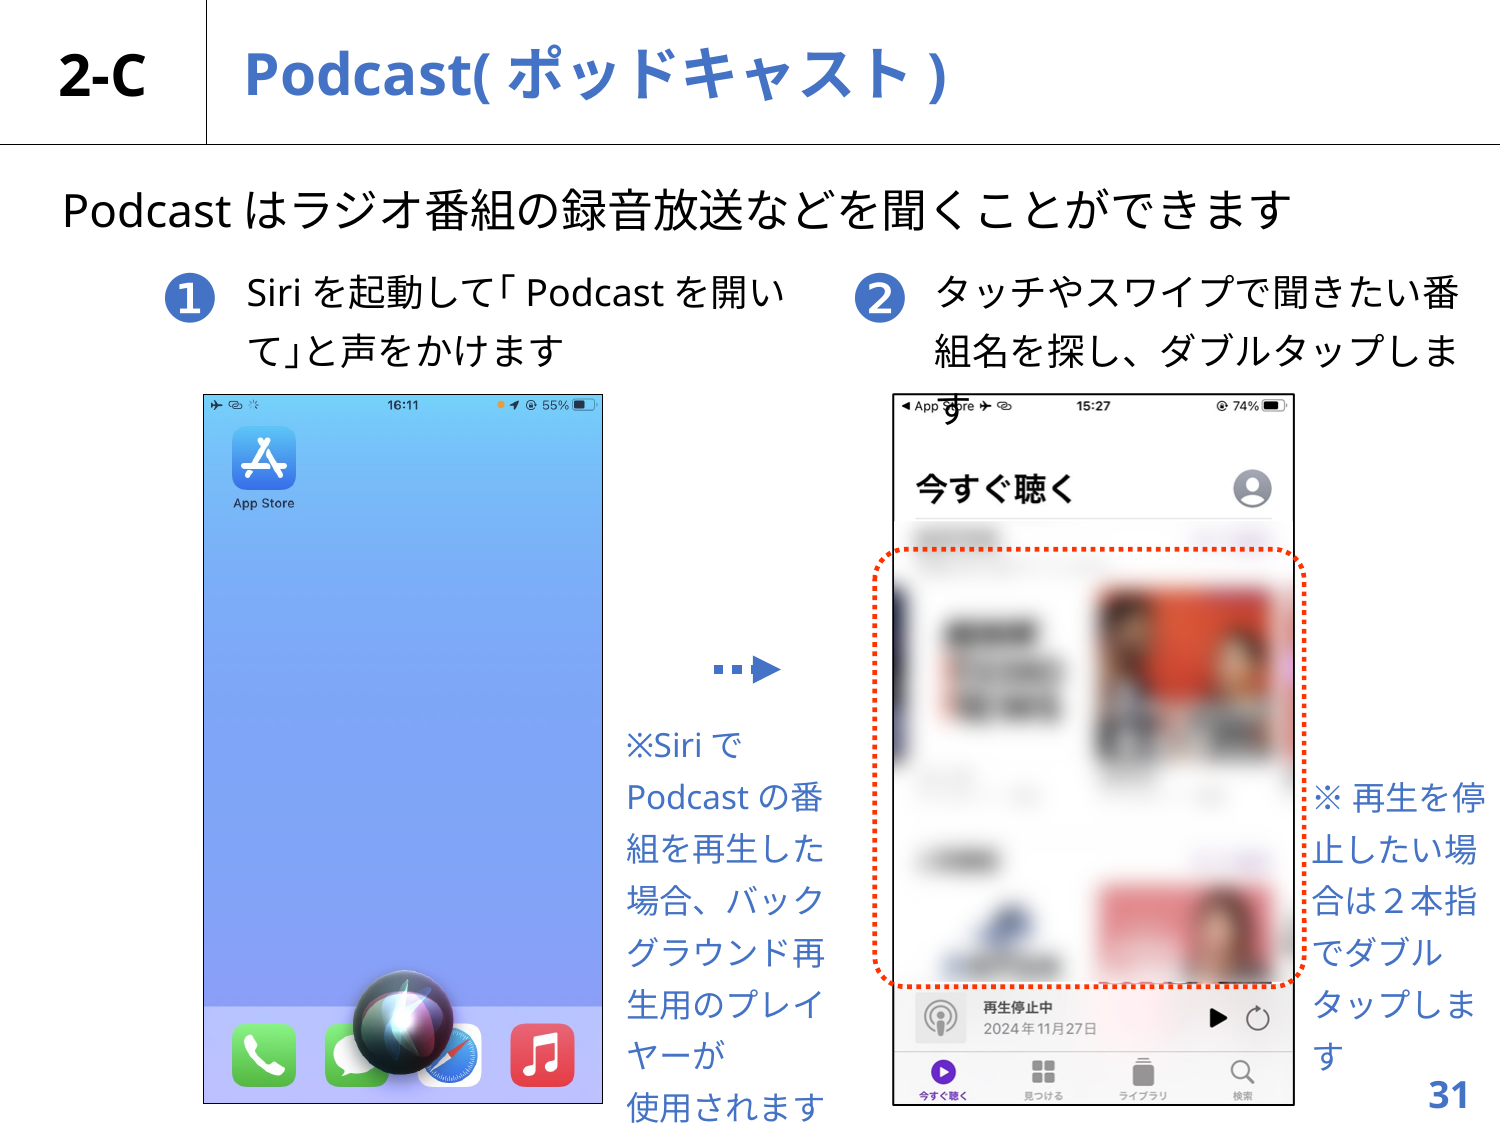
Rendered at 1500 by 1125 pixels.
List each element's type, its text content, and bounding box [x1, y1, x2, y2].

text_box 2-C [0, 0, 207, 147]
text_box Podcastはラジオ番組の録音放送などを聞くことができます [46, 180, 1500, 274]
text_box 31 [1399, 1084, 1500, 1123]
text_box ❶ [145, 248, 223, 343]
text_box [1295, 556, 1306, 980]
text_box [873, 551, 892, 985]
title Podcast(ポッドキャスト) [228, 36, 1472, 116]
text_box Siriを起動して｢Podcastを開いて｣と声をかけます [231, 248, 812, 381]
picture [892, 393, 1295, 1106]
text_box ※SiriでPodcastの番組を再生した場合、バックグラウンド再生用のプレイヤーが 使用されます [614, 705, 863, 1125]
text_box ❷ [835, 274, 919, 343]
text_box タッチやスワイプで聞きたい番組名を探し、ダブルタップします [919, 248, 1488, 439]
picture [203, 394, 603, 1104]
text_box ※再生を停止したい場合は２本指でダブルタップします [1296, 757, 1500, 1084]
